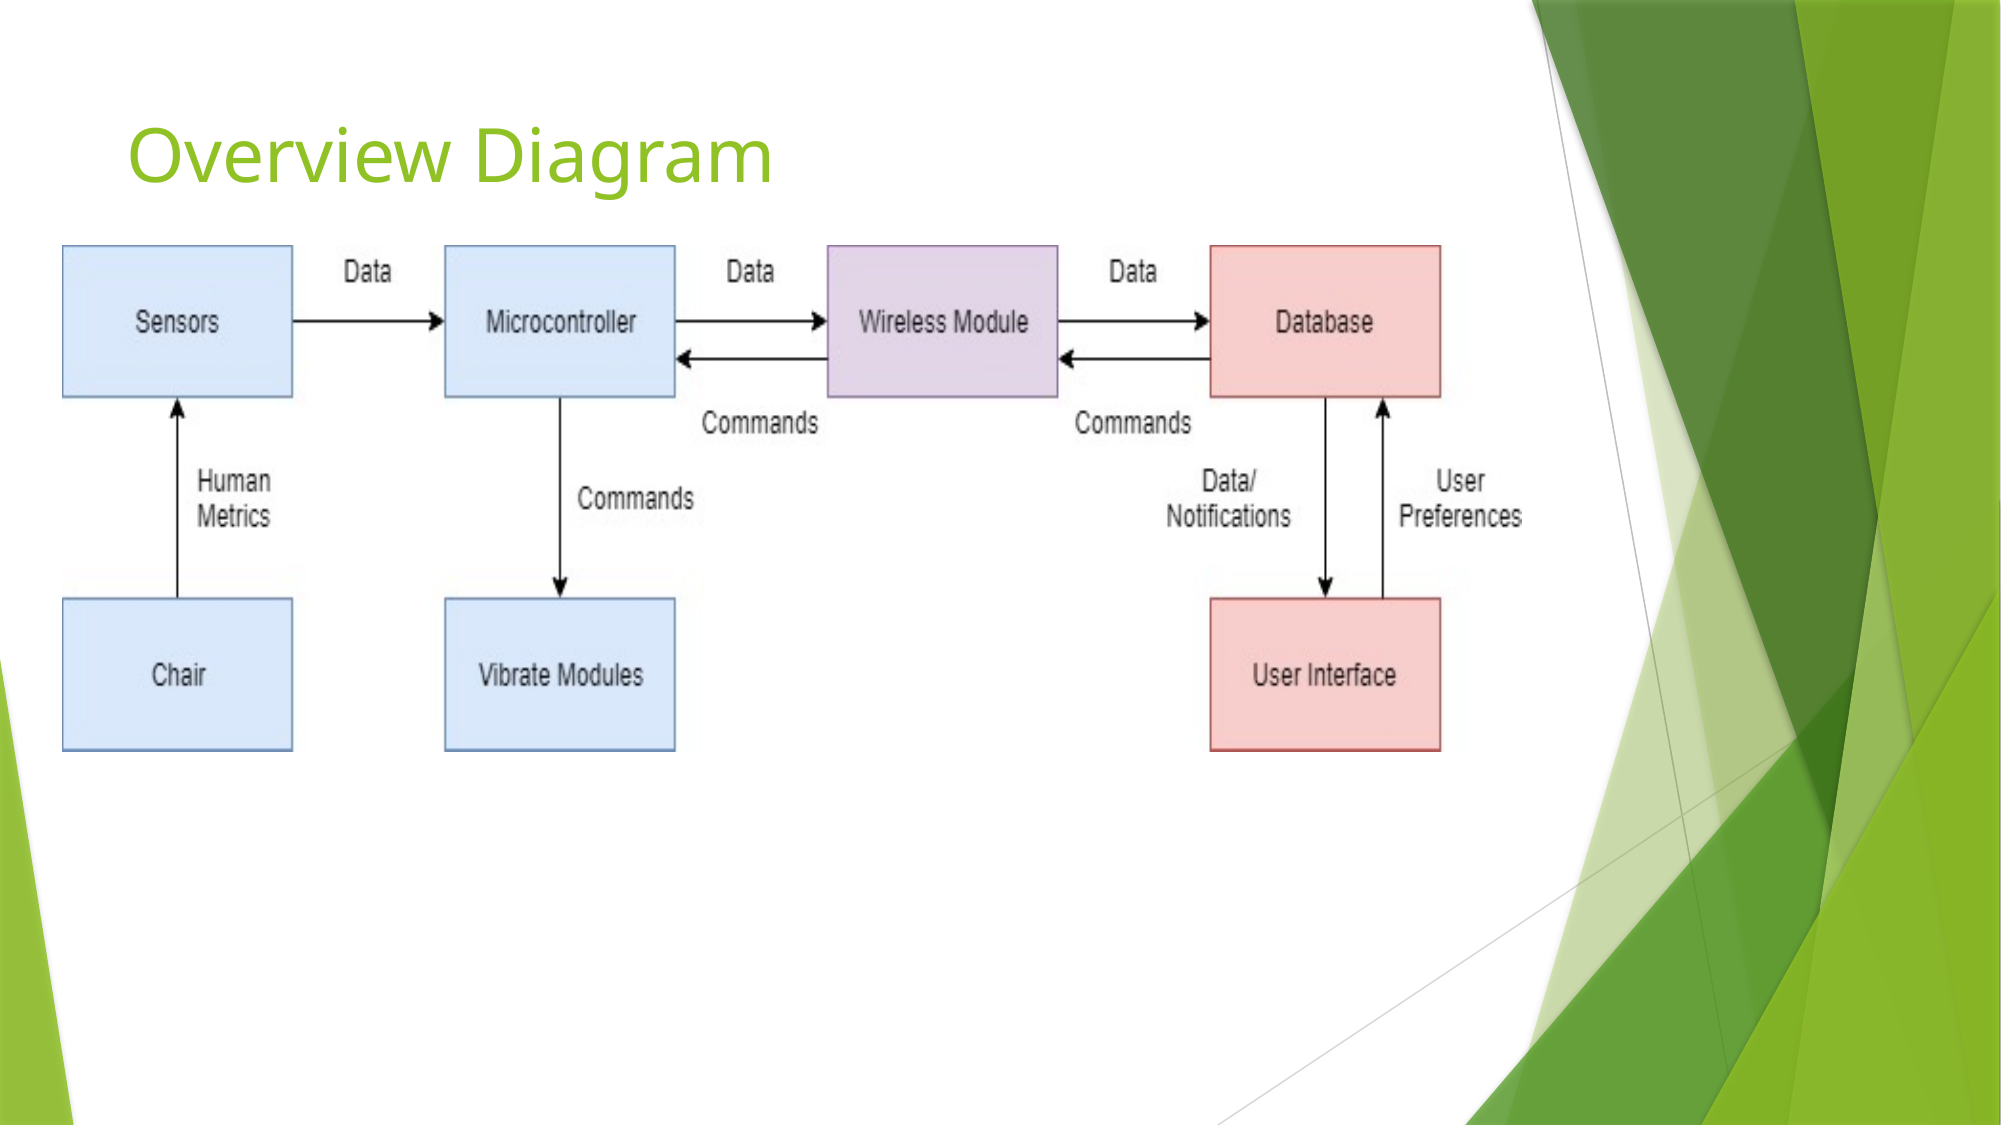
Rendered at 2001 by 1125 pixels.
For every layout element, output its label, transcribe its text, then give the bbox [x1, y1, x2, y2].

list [62, 245, 1522, 752]
title Overview Diagram [111, 99, 1522, 245]
